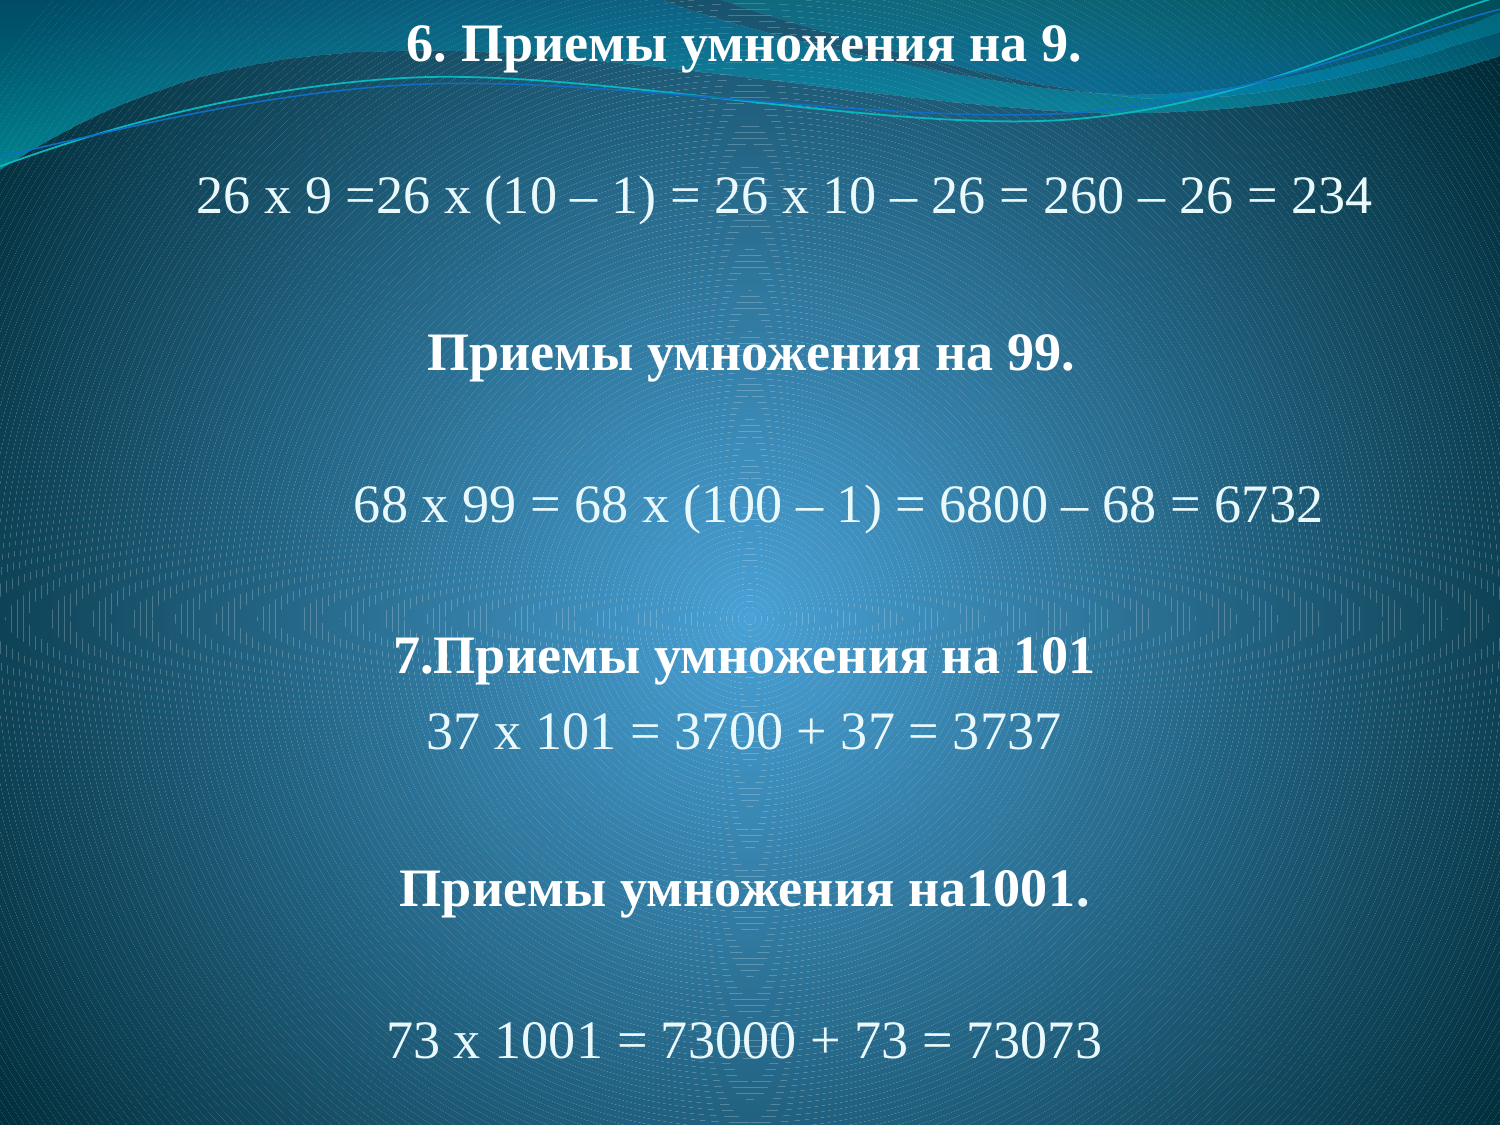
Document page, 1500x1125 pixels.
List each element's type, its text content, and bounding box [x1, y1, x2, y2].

subtitle 6. Приемы умножения на 9. 26 х 9 =26 х (10 – 1) = 26 х 10 – 26 = 260 – 26 = 234 Приемы умножения на 99. 68 х 99 = 68 х (100 – 1) = 6800 – 68 = 6732 7.Приемы умножения на 101 37 х 101 = 3700 + 37 = 3737 Приемы умножения на1001. 73 х 1001 = 73000 + 73 = 73073 [0, 0, 1500, 1125]
